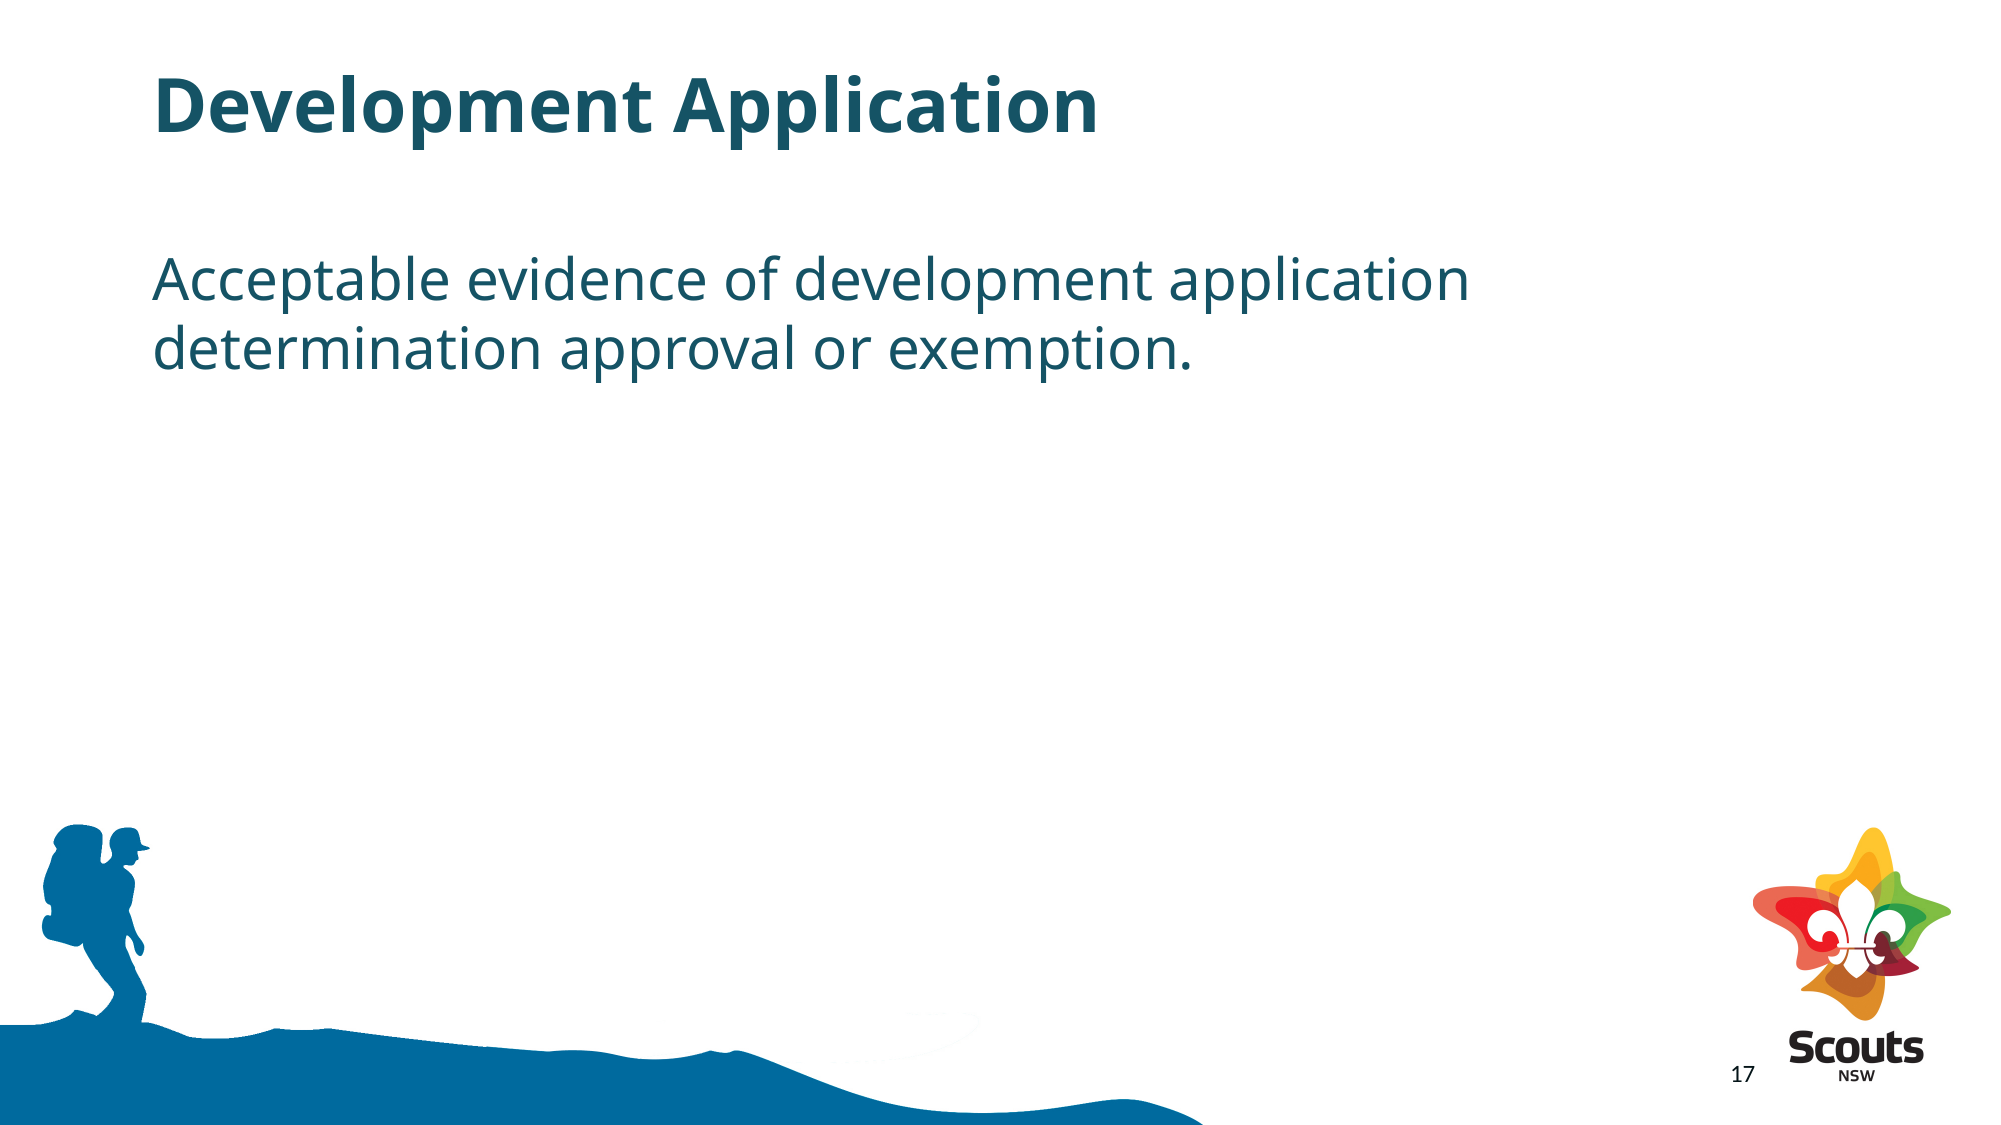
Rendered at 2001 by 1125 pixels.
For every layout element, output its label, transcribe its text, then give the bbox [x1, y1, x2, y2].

title Development Application [137, 0, 1863, 218]
text_box Acceptable evidence of development application determination approval or exemption. [137, 234, 1863, 390]
slide_number 17 [1320, 1042, 1771, 1103]
picture [0, 0, 2001, 1125]
